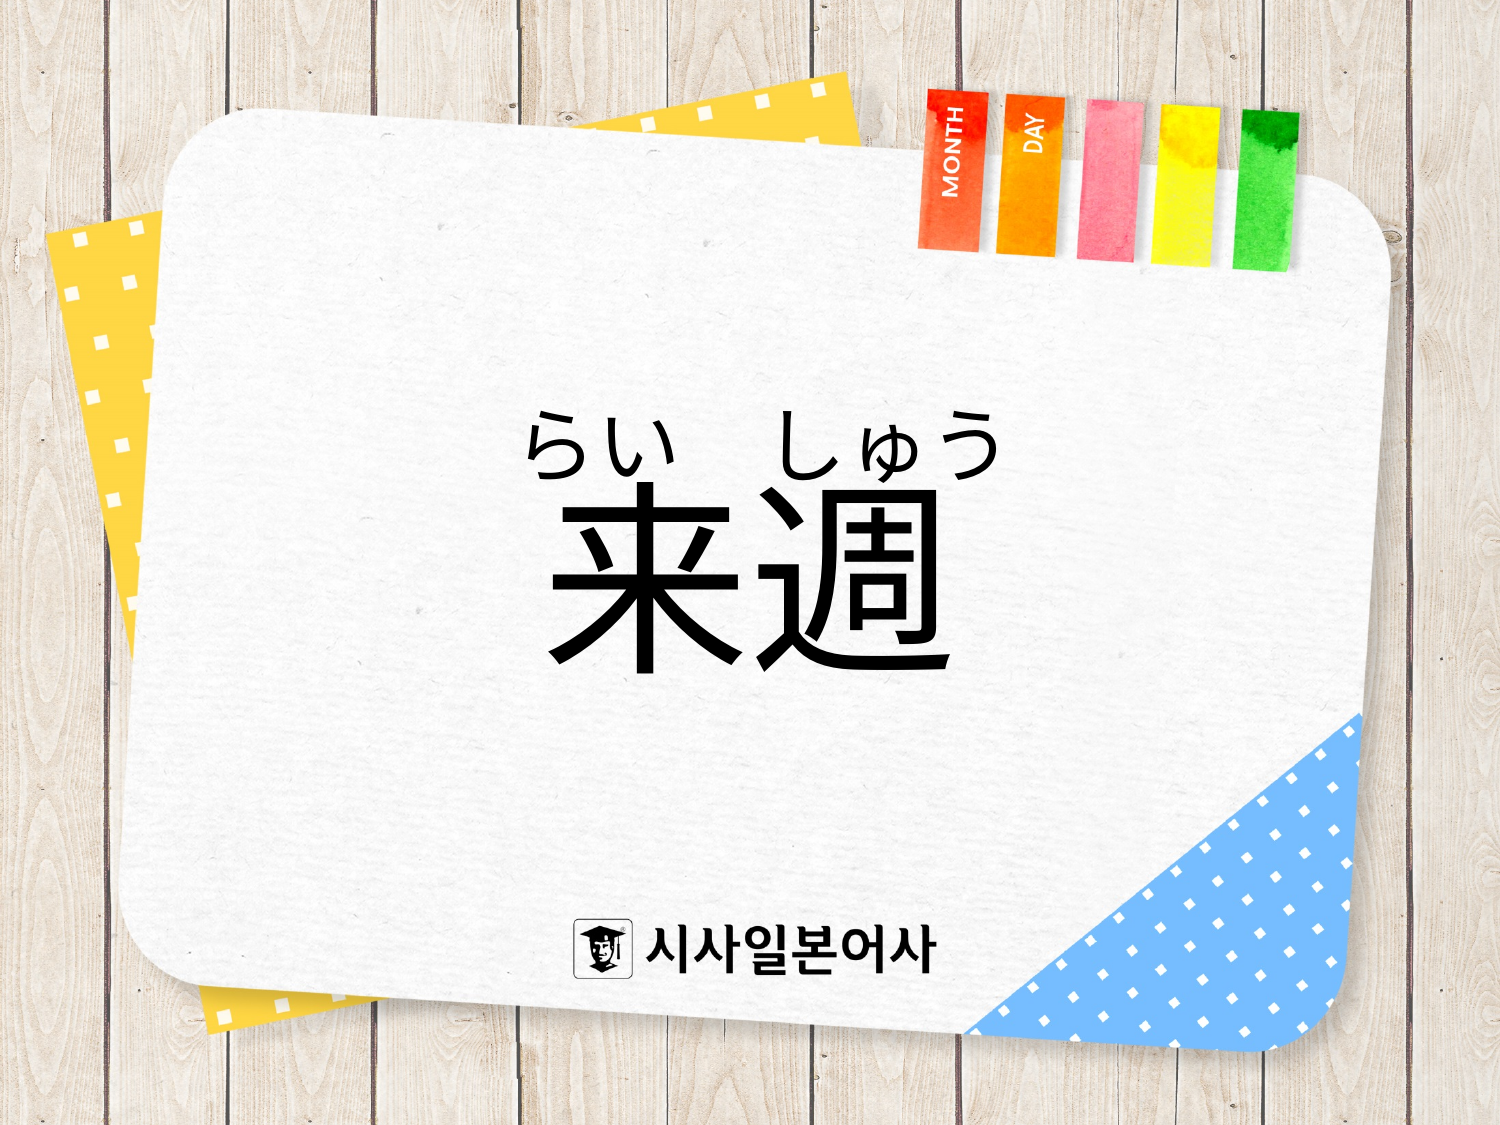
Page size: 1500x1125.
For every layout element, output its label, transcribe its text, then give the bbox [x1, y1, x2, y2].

picture [0, 0, 1500, 1125]
title 来週 [75, 338, 1425, 811]
text_box らい しゅう [499, 385, 1028, 501]
